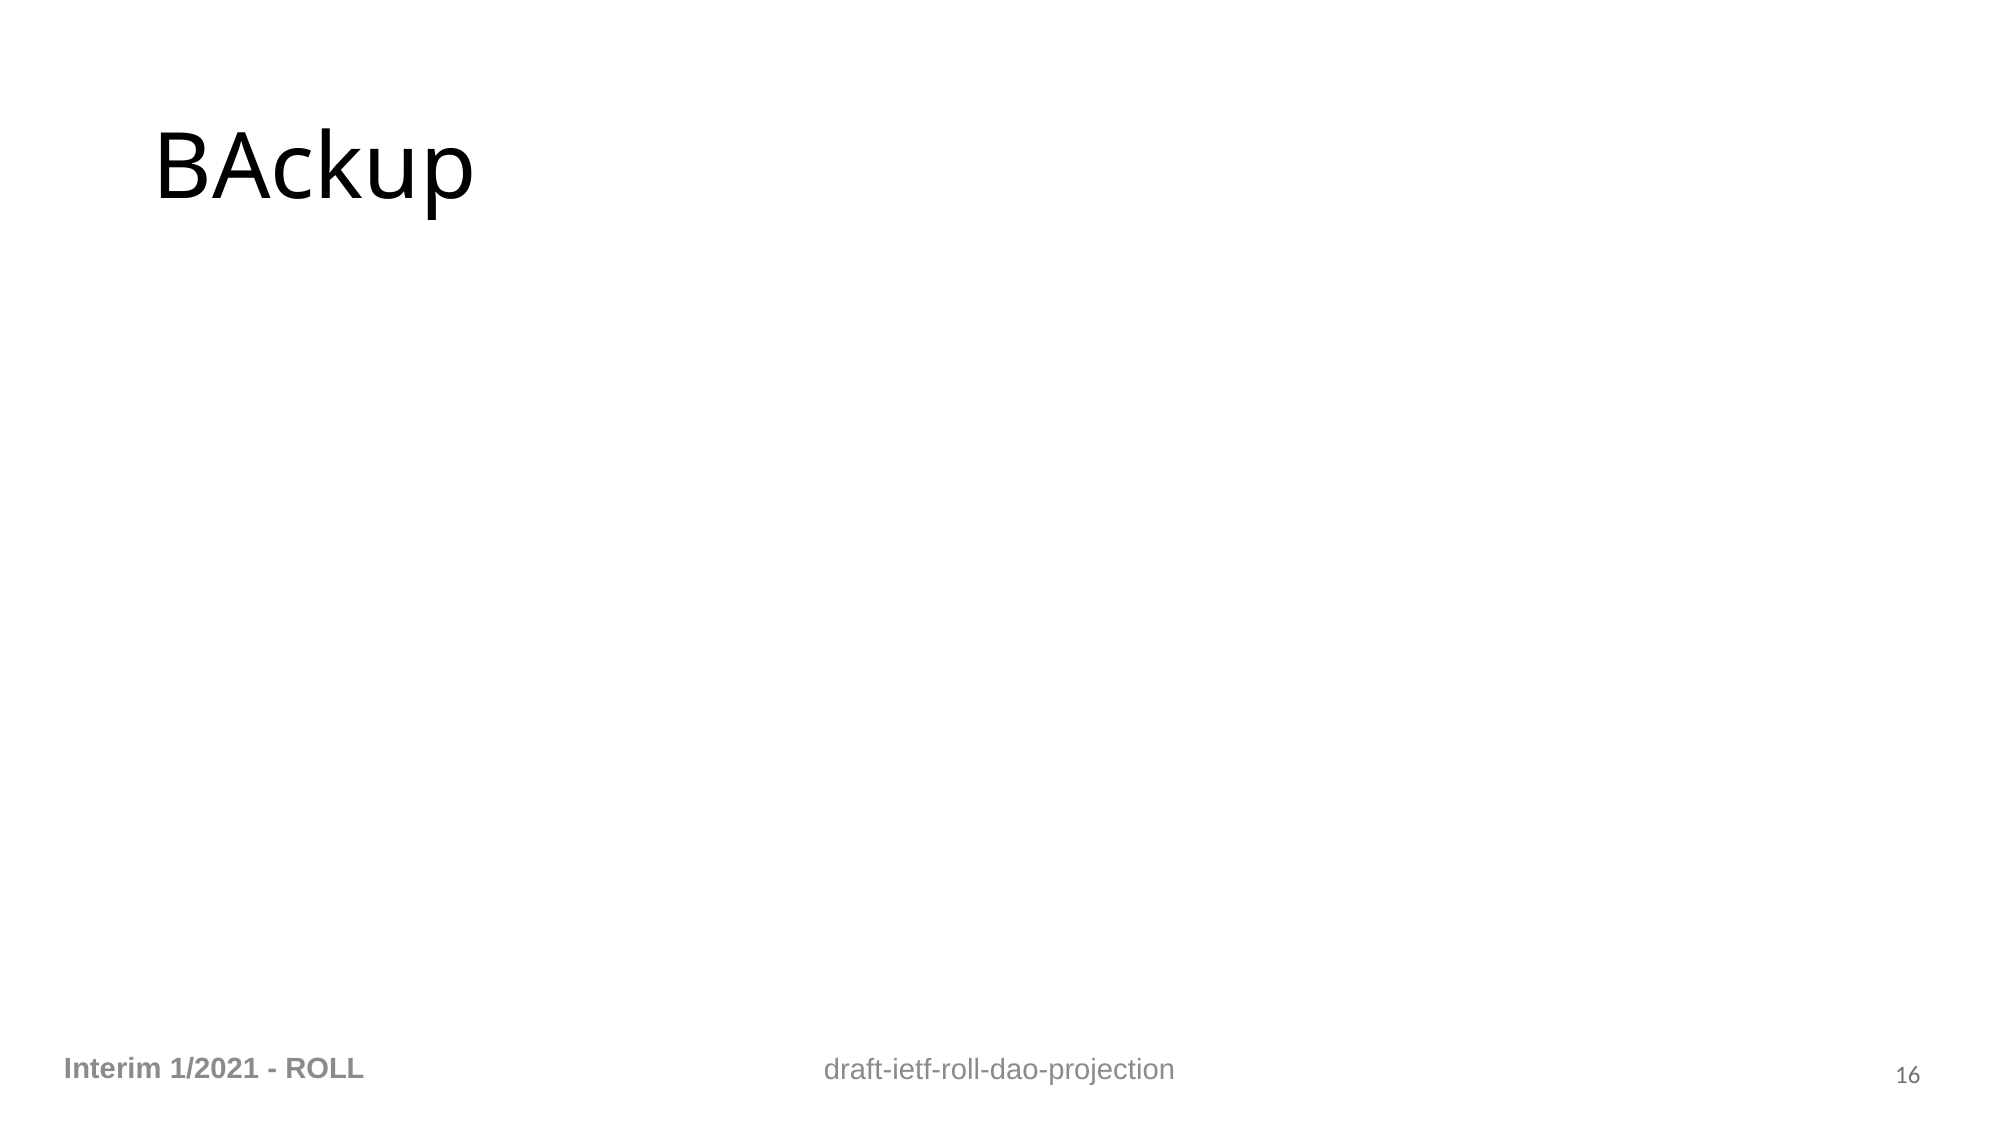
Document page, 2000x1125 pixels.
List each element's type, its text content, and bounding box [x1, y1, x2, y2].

title BAckup [137, 59, 1862, 278]
